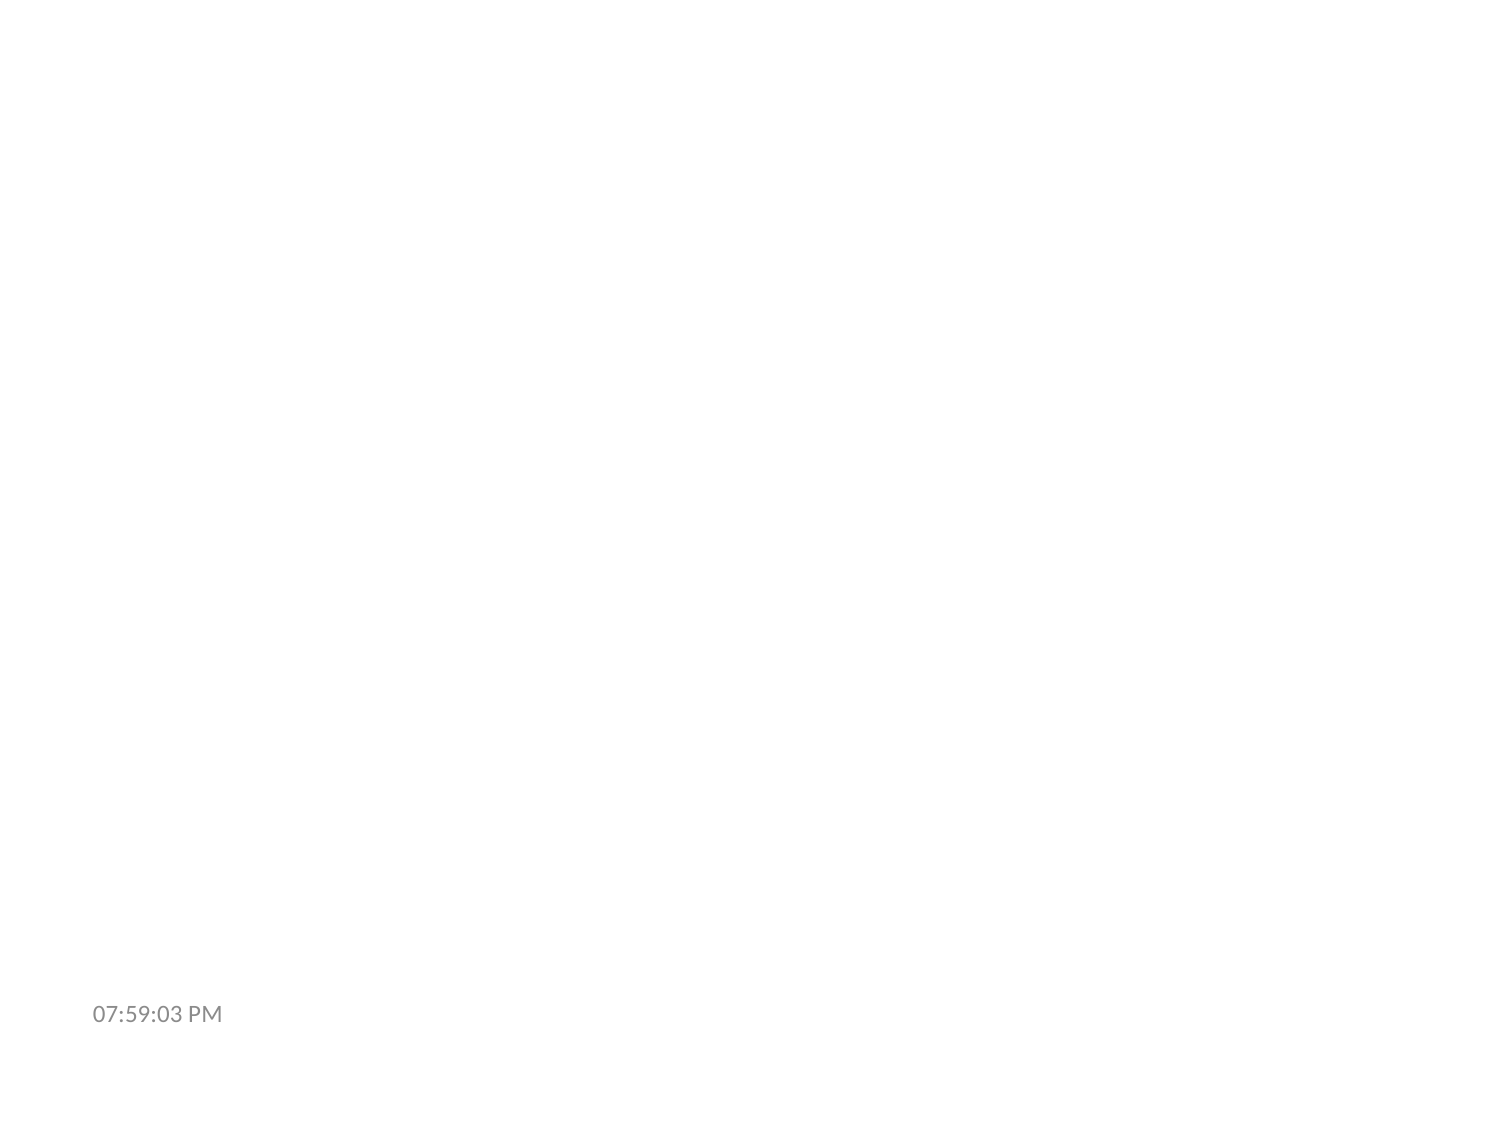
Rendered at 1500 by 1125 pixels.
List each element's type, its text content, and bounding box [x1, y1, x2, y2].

text_box 3:35:09 PM [77, 982, 428, 1043]
